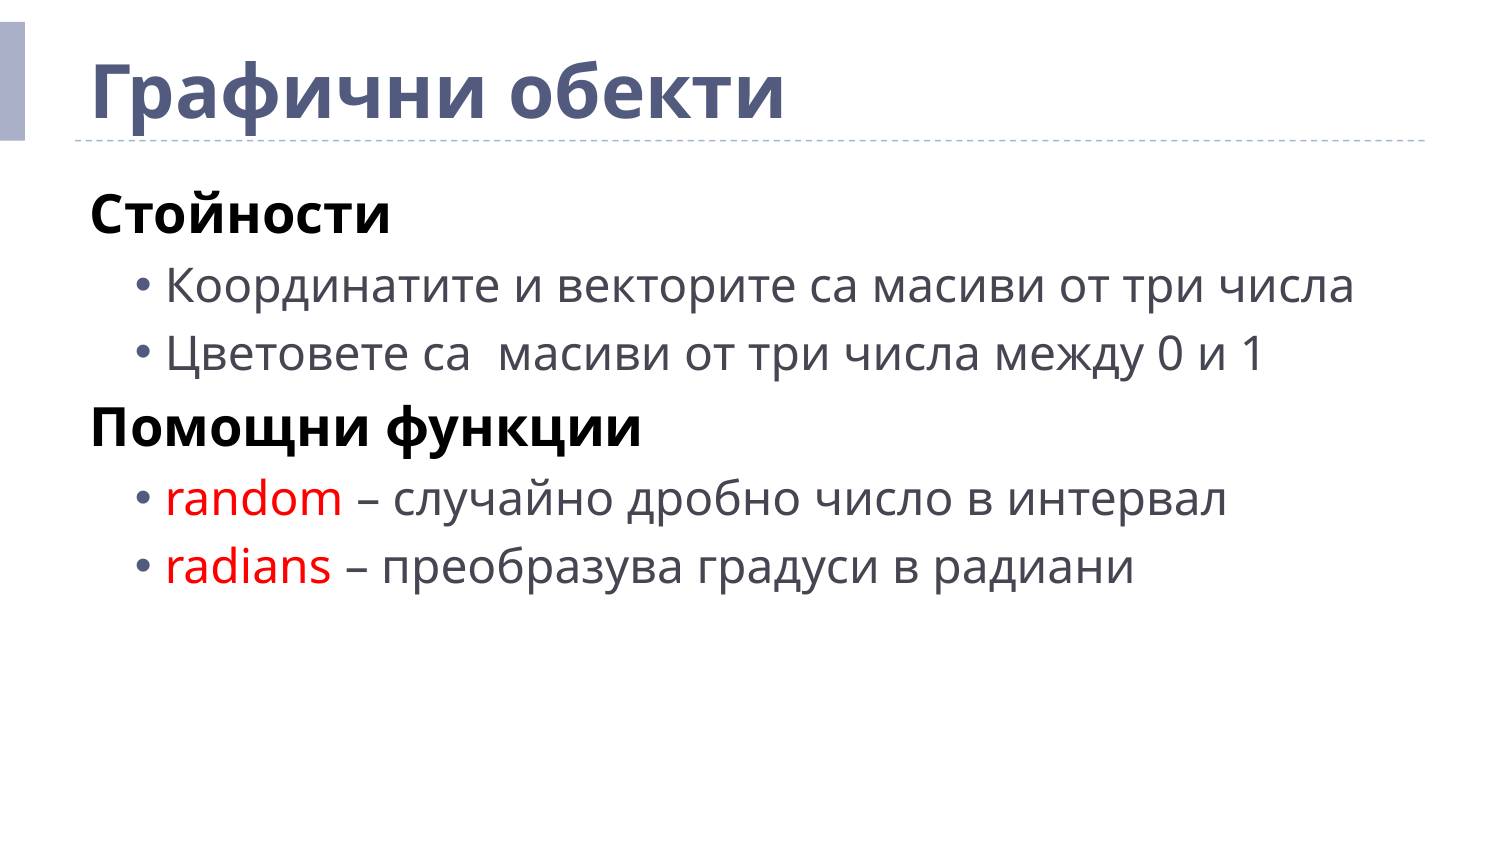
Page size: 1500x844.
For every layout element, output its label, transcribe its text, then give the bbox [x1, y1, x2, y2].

title Графични обекти [75, 18, 1475, 141]
list Стойности Координатите и векторите са масиви от три числа Цветовете са масиви от три числа между 0 и 1 Помощни функции random – случайно дробно число в интервал radians – преобразува градуси в радиани [75, 171, 1475, 835]
